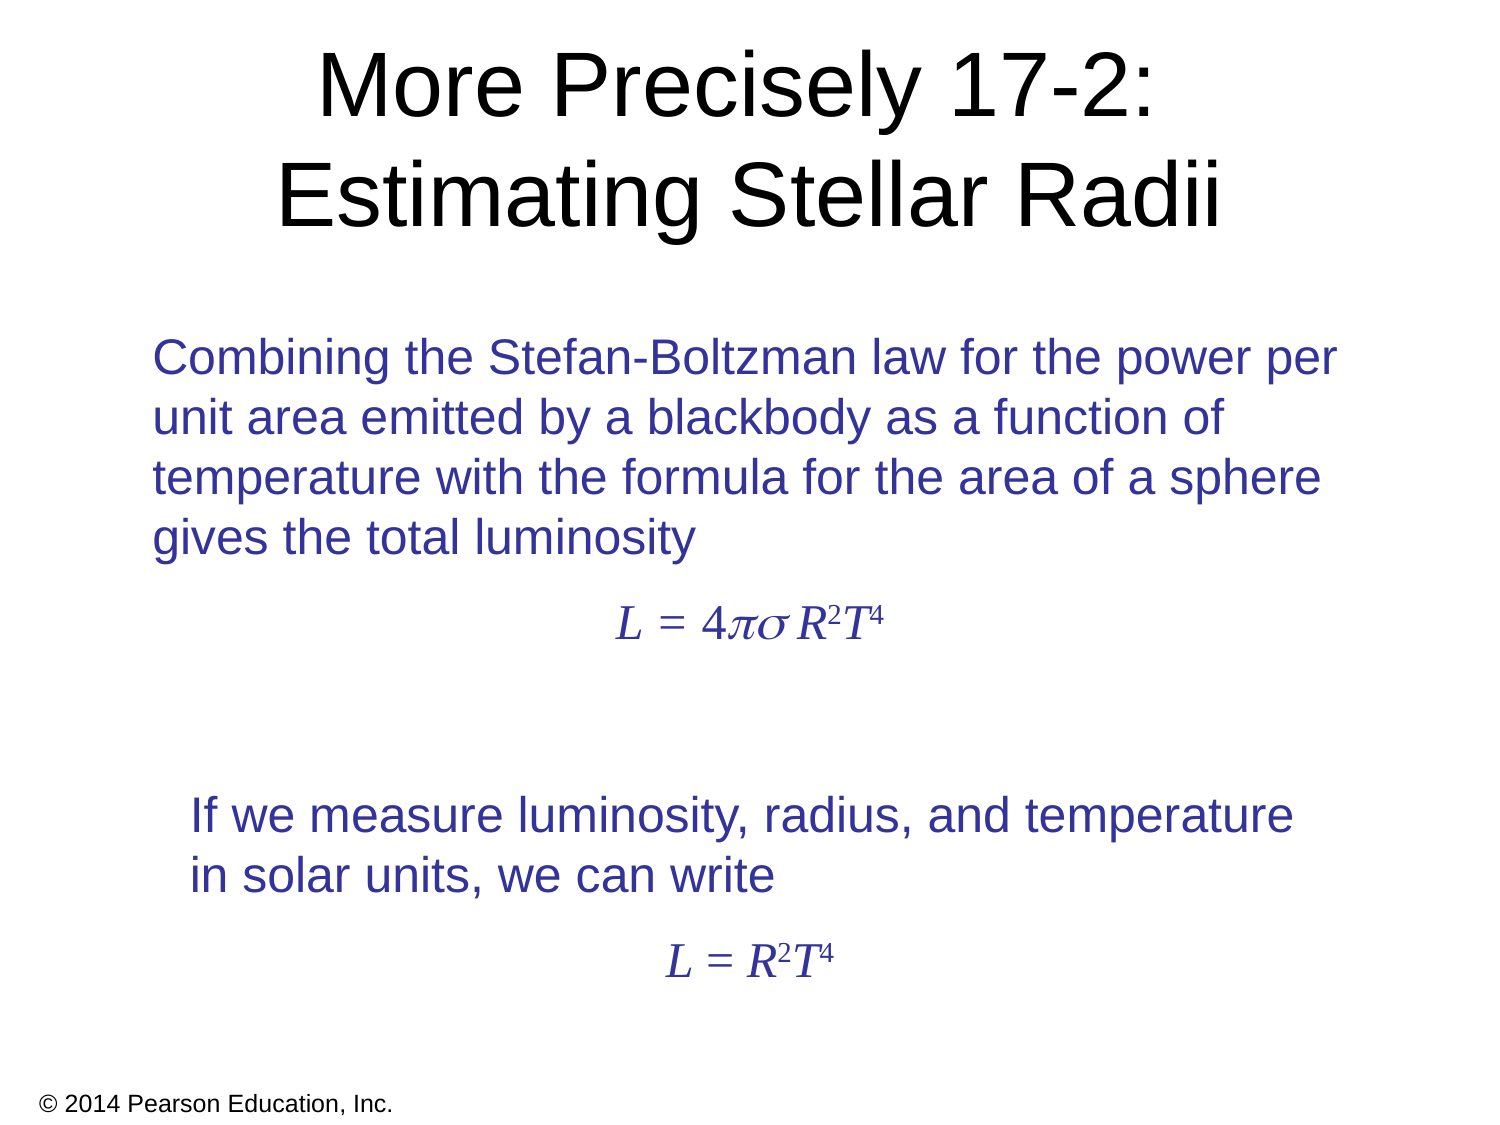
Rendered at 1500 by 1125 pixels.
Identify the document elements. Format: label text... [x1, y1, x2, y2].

text_box Combining the Stefan-Boltzman law for the power per unit area emitted by a blackbody as a function of temperature with the formula for the area of a sphere gives the total luminosity L = 4 R2T4 [137, 316, 1363, 657]
title More Precisely 17-2: Estimating Stellar Radii [75, 22, 1425, 248]
text_box If we measure luminosity, radius, and temperature in solar units, we can write L = R2T4 [174, 774, 1325, 995]
